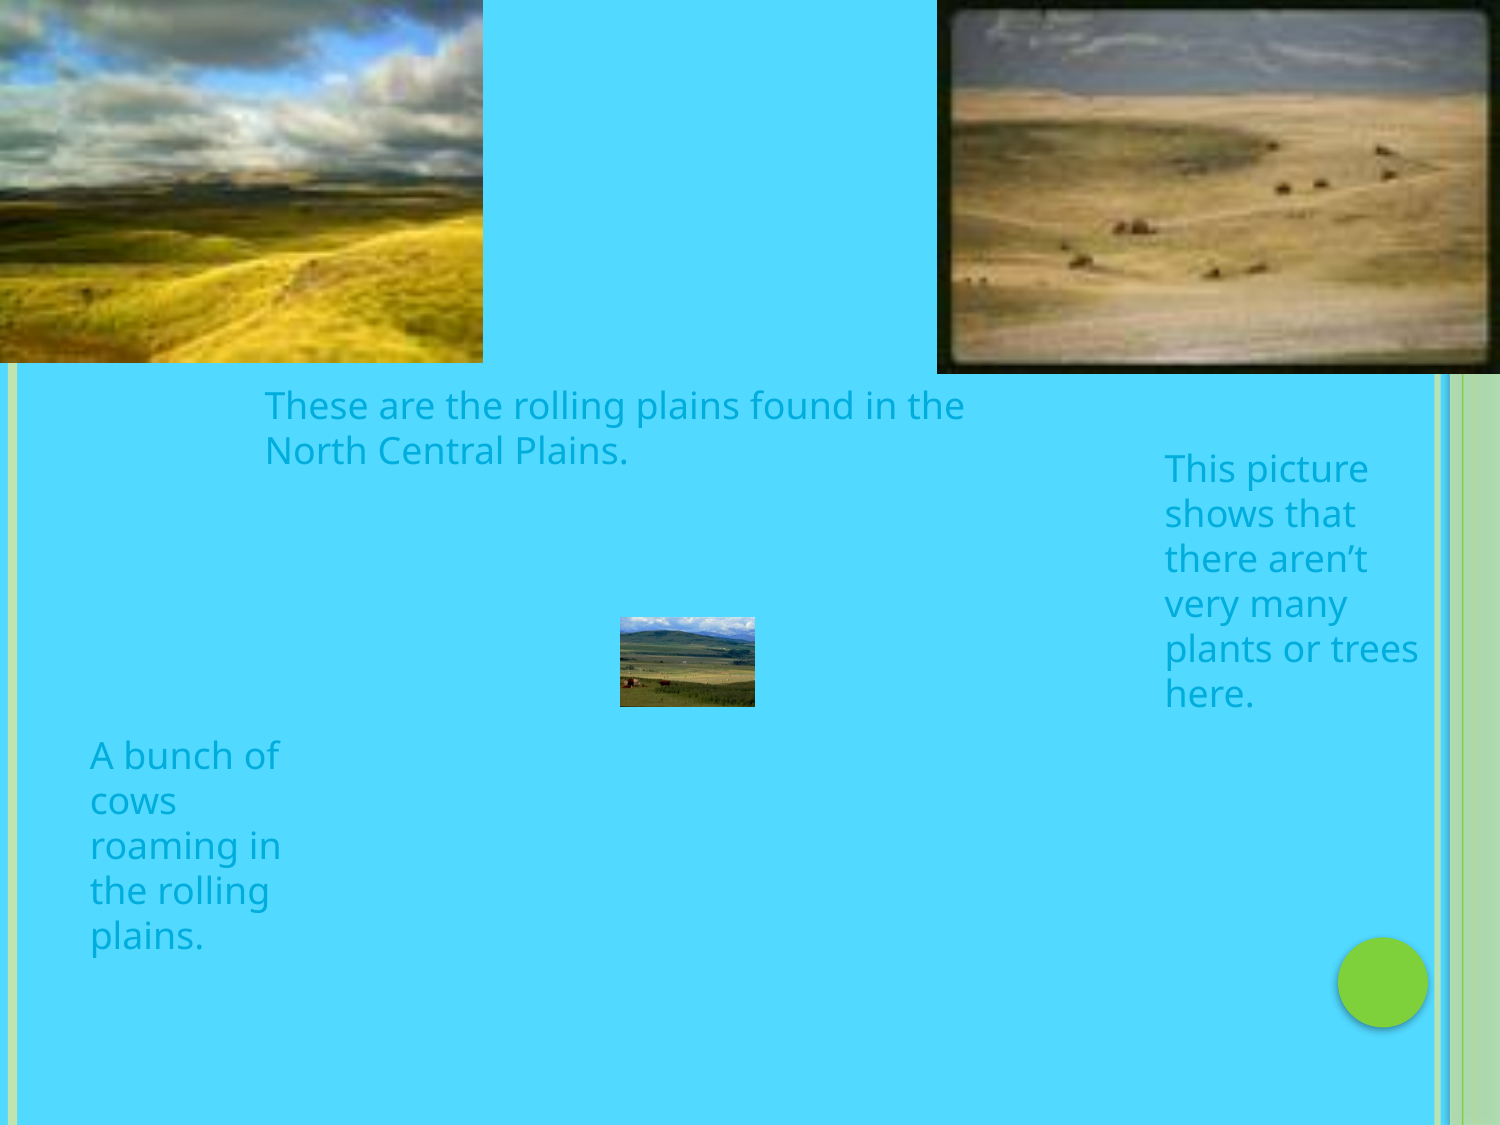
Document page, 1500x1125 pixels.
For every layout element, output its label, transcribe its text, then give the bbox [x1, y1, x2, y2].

text_box A bunch of cows roaming in the rolling plains. [74, 724, 313, 965]
text_box These are the rolling plains found in the North Central Plains. [249, 374, 1000, 480]
picture [0, 0, 483, 363]
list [620, 616, 755, 708]
text_box This picture shows that there aren’t very many plants or trees here. [1149, 437, 1450, 723]
picture [936, 0, 1500, 375]
